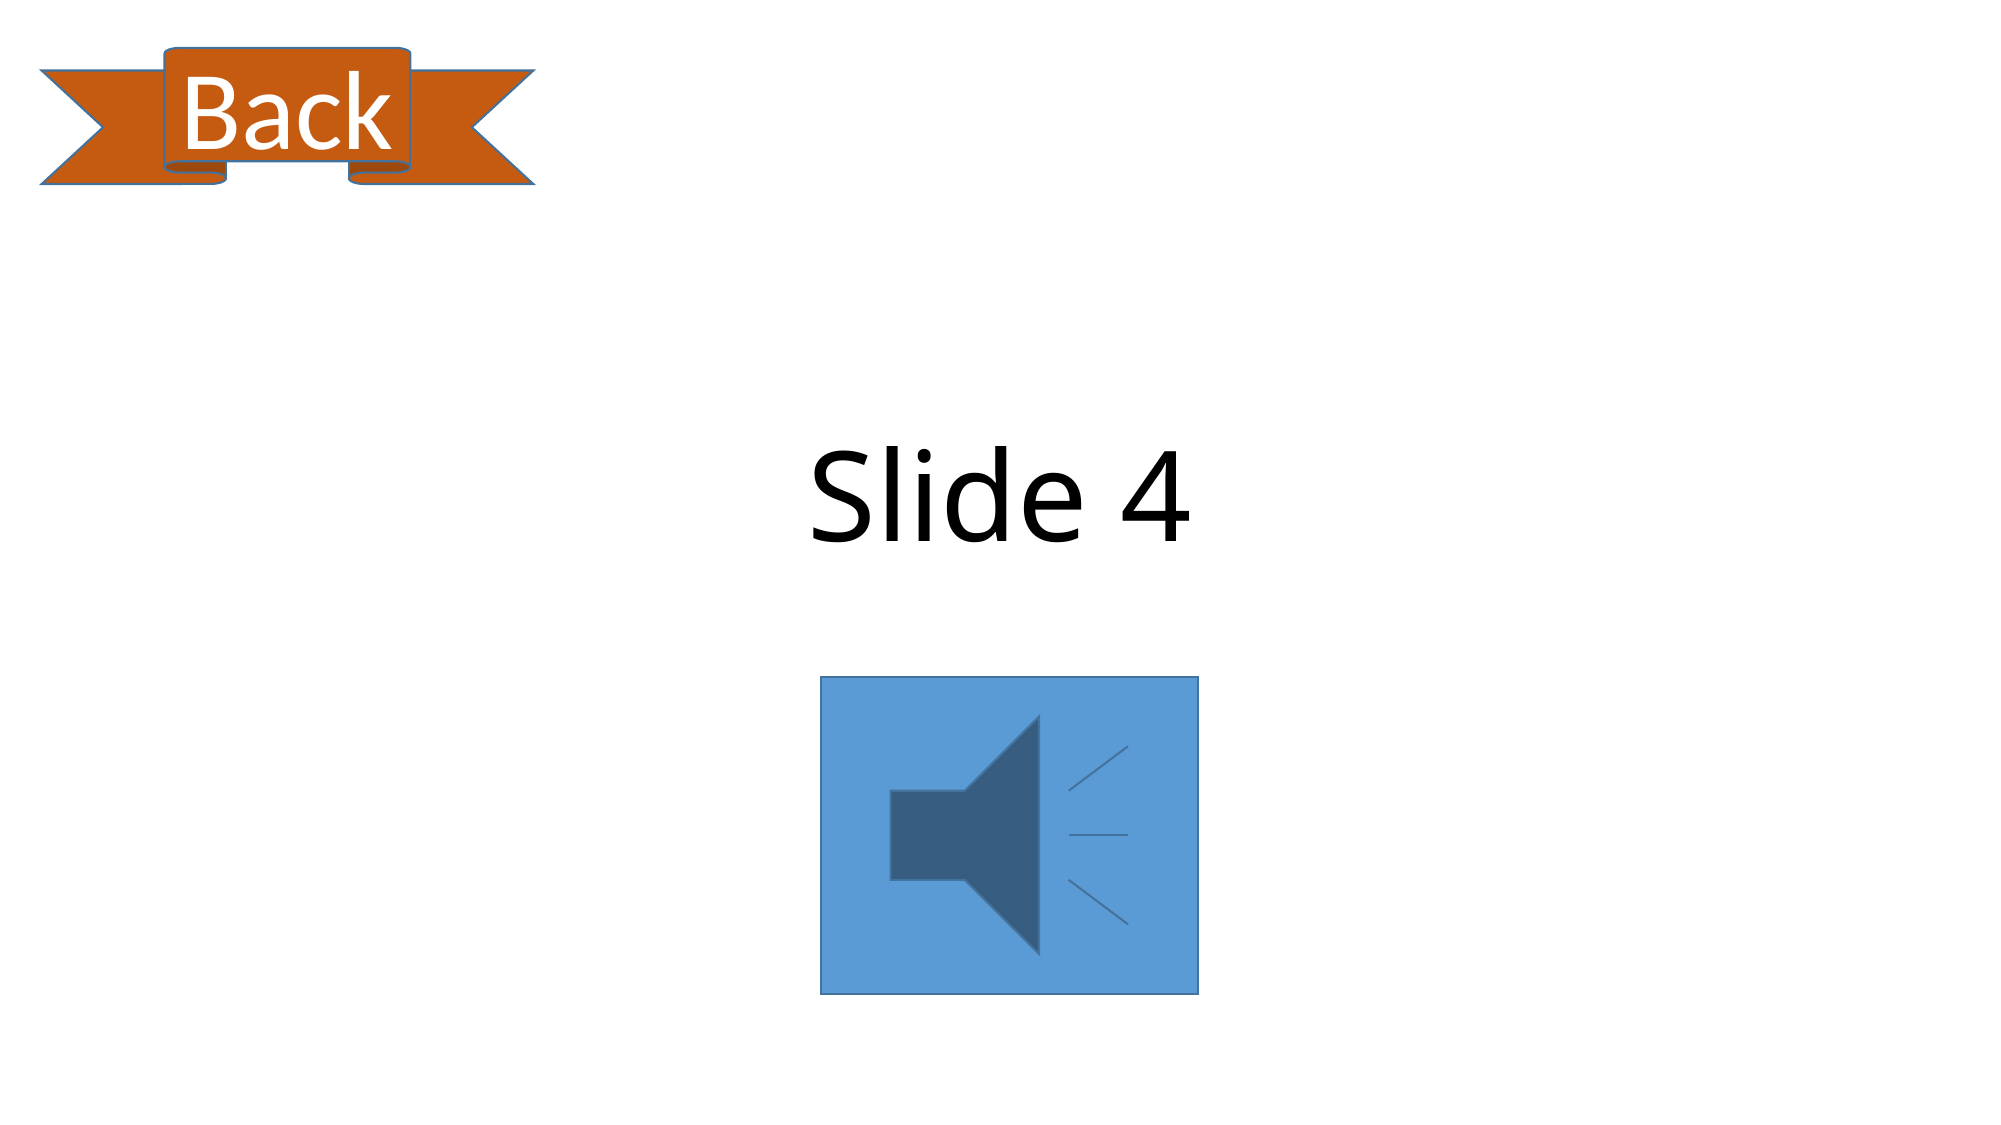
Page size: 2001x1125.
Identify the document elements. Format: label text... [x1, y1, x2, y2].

text_box Back [38, 46, 536, 186]
text_box [820, 676, 1199, 995]
title Slide 4 [249, 184, 1750, 576]
